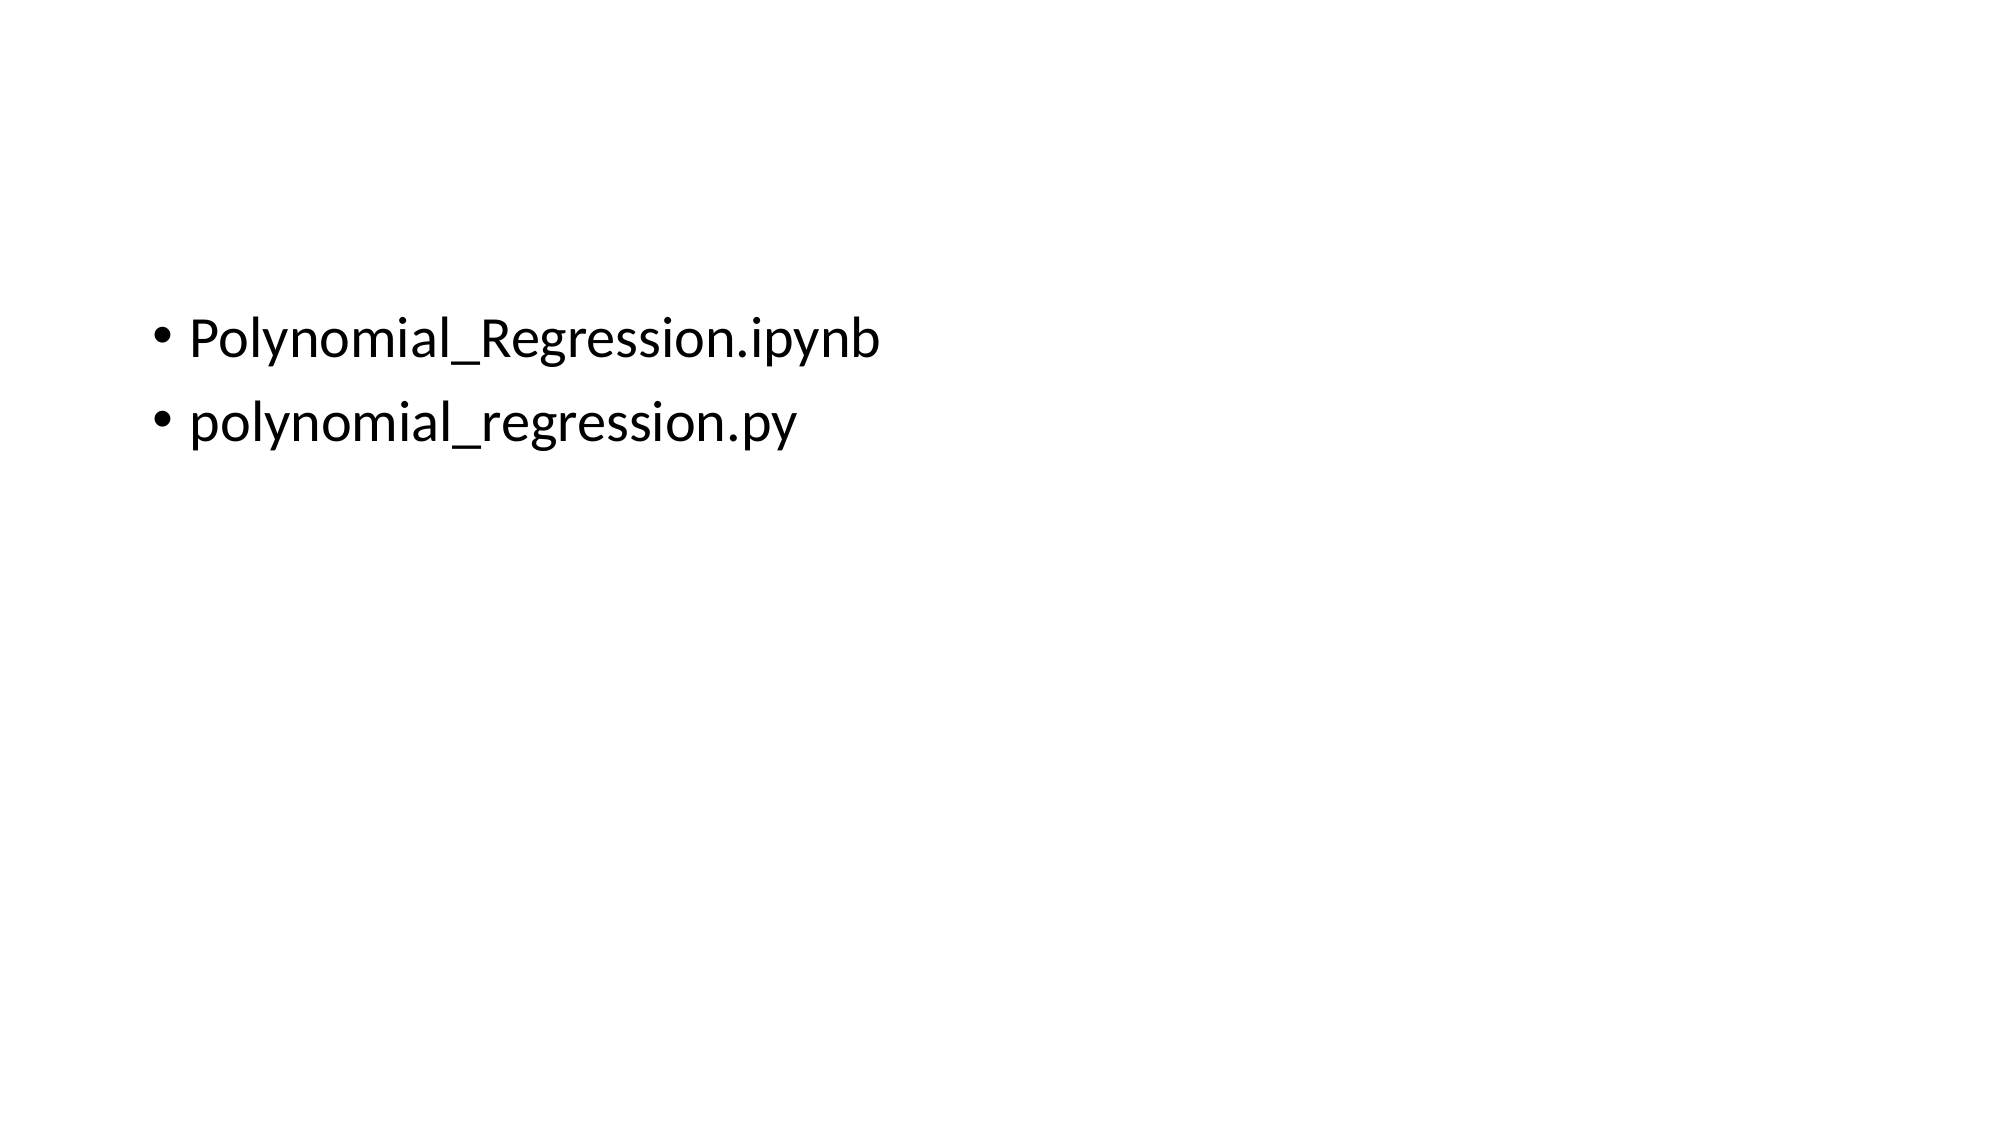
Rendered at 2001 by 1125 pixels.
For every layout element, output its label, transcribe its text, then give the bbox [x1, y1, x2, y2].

list Polynomial_Regression.ipynb polynomial_regression.py [137, 299, 1863, 1014]
